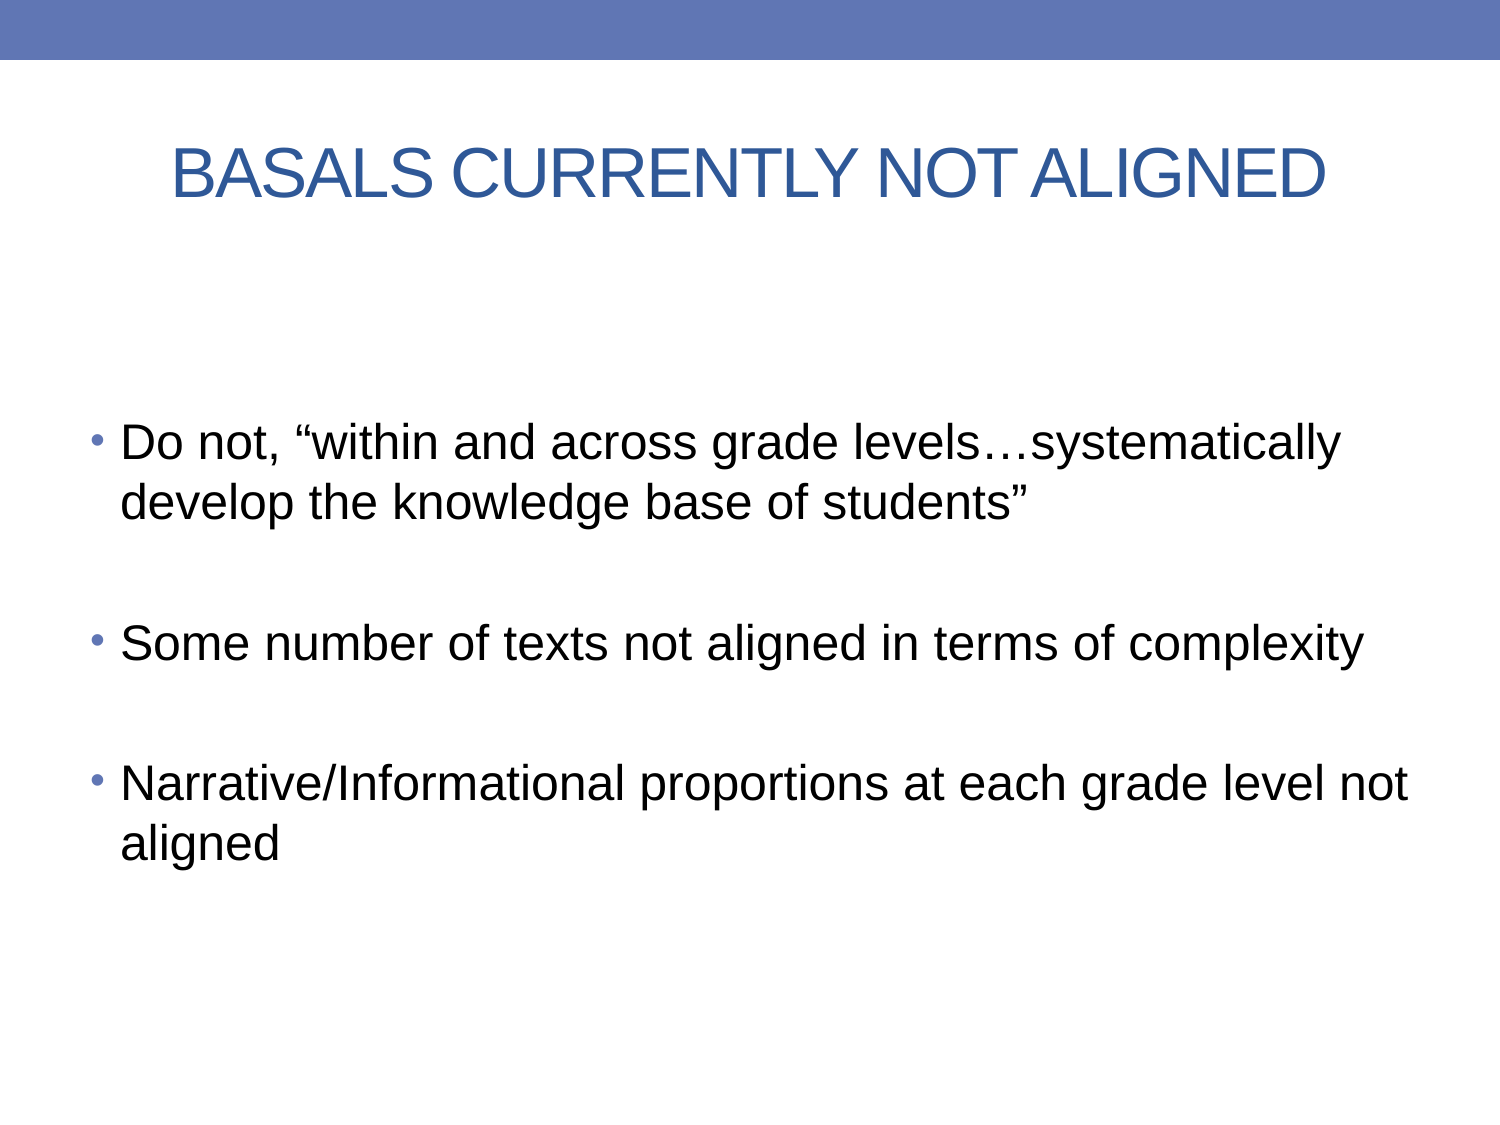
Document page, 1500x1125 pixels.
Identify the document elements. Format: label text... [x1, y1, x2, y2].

list Do not, “within and across grade levels…systematically develop the knowledge base of students” Some number of texts not aligned in terms of complexity Narrative/Informational proportions at each grade level not aligned [75, 262, 1425, 1063]
title BASALS CURRENTLY NOT ALIGNED [75, 87, 1425, 250]
